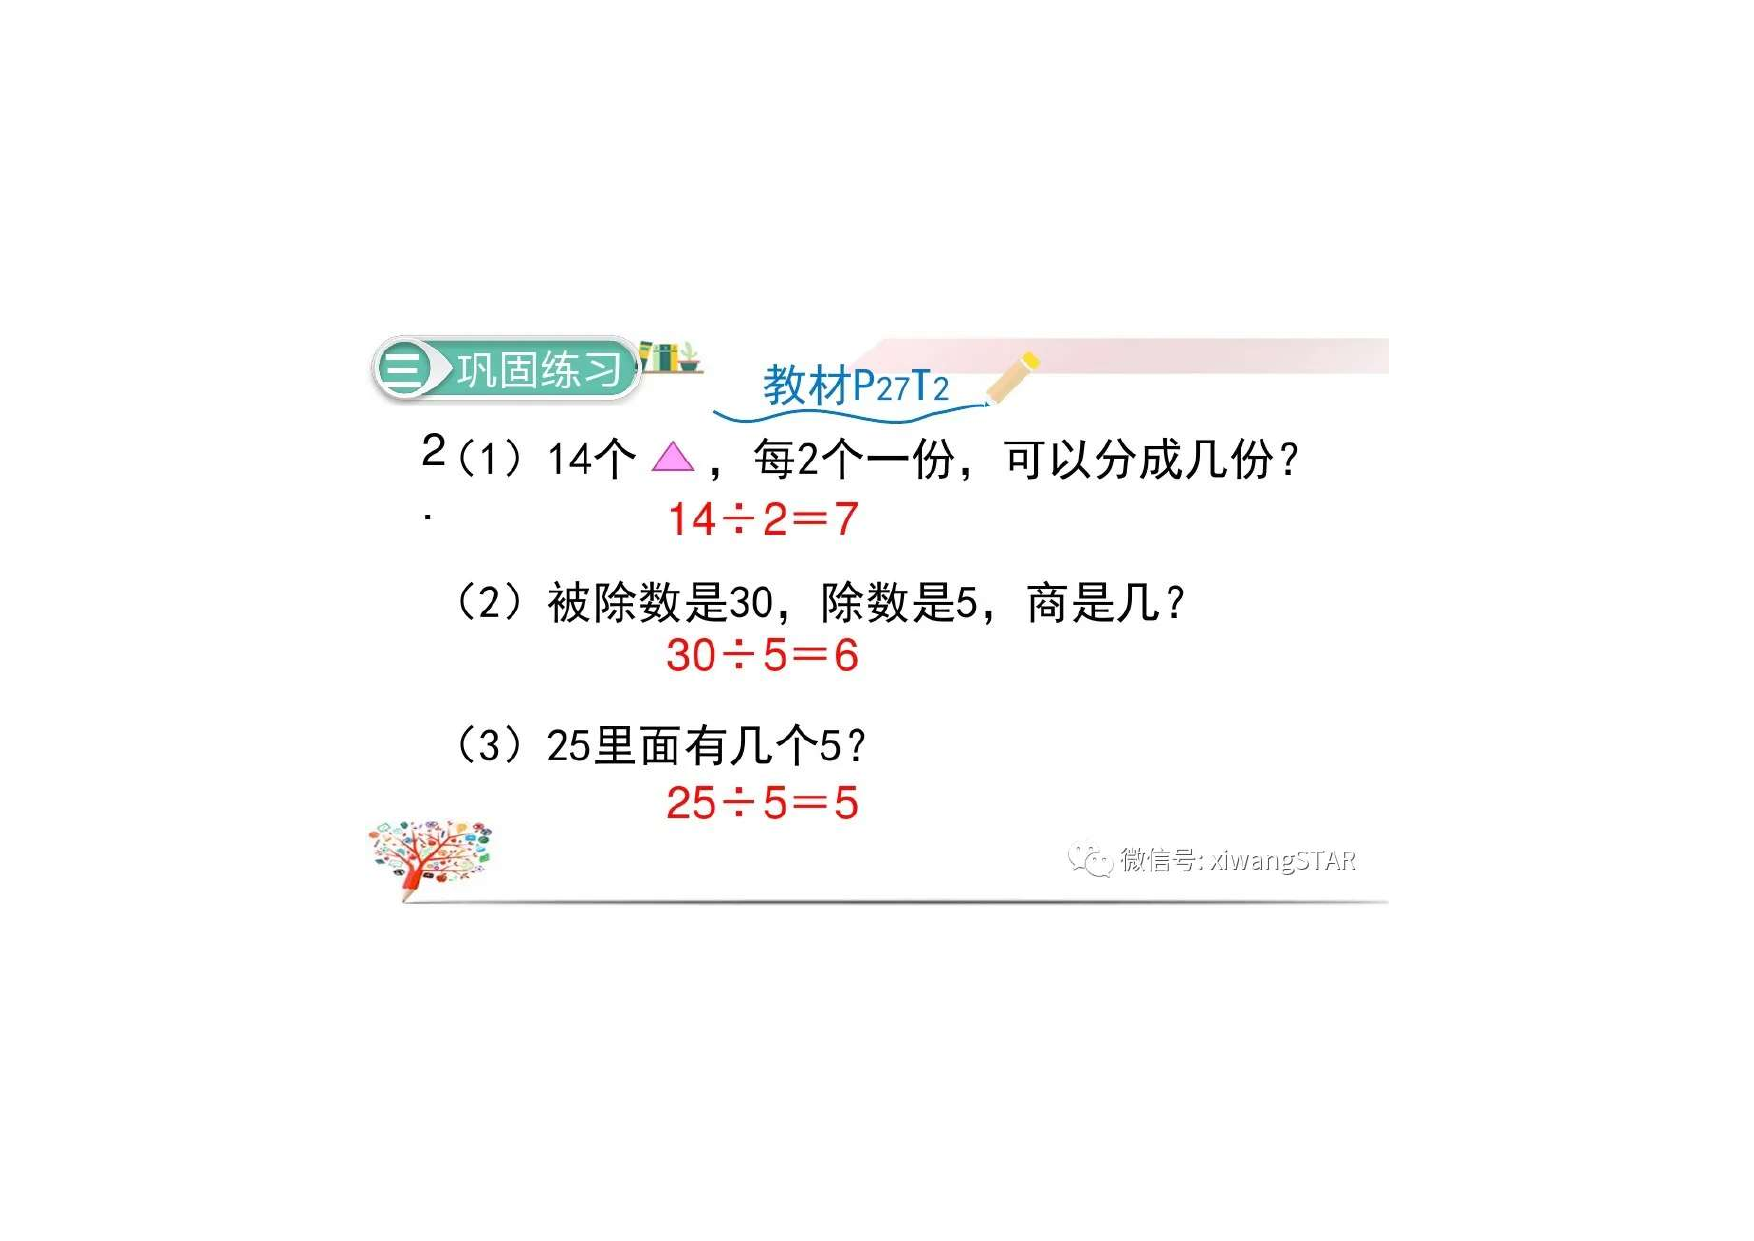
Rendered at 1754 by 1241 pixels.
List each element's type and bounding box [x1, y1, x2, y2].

picture [365, 331, 1389, 908]
